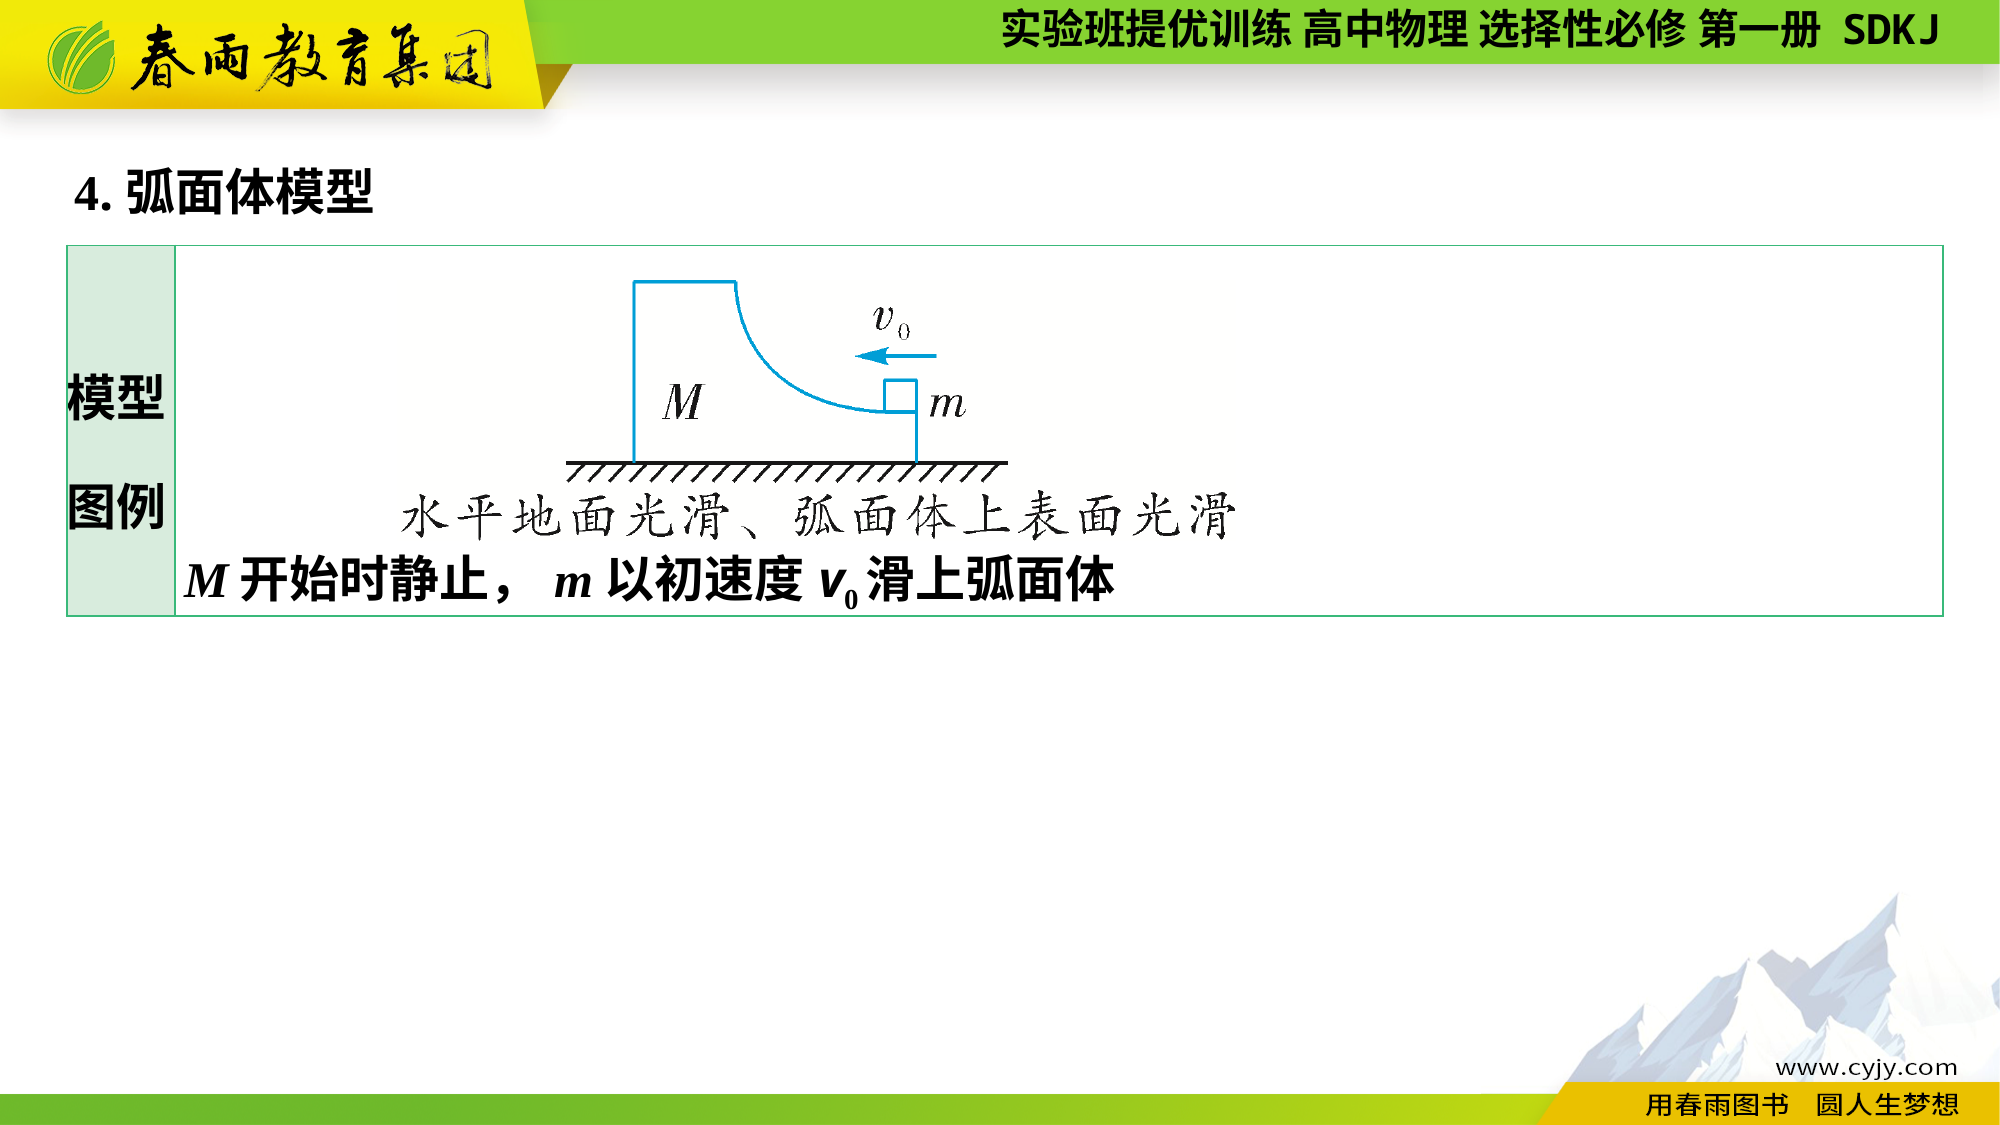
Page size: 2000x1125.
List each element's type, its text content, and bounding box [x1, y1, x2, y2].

list 4.弧面体模型 [59, 122, 1944, 217]
picture [0, 0, 2000, 1125]
table_header M开始时静止，m以初速度v0滑上弧面体 [176, 246, 1942, 615]
table_header 模型 图例 [68, 246, 174, 615]
